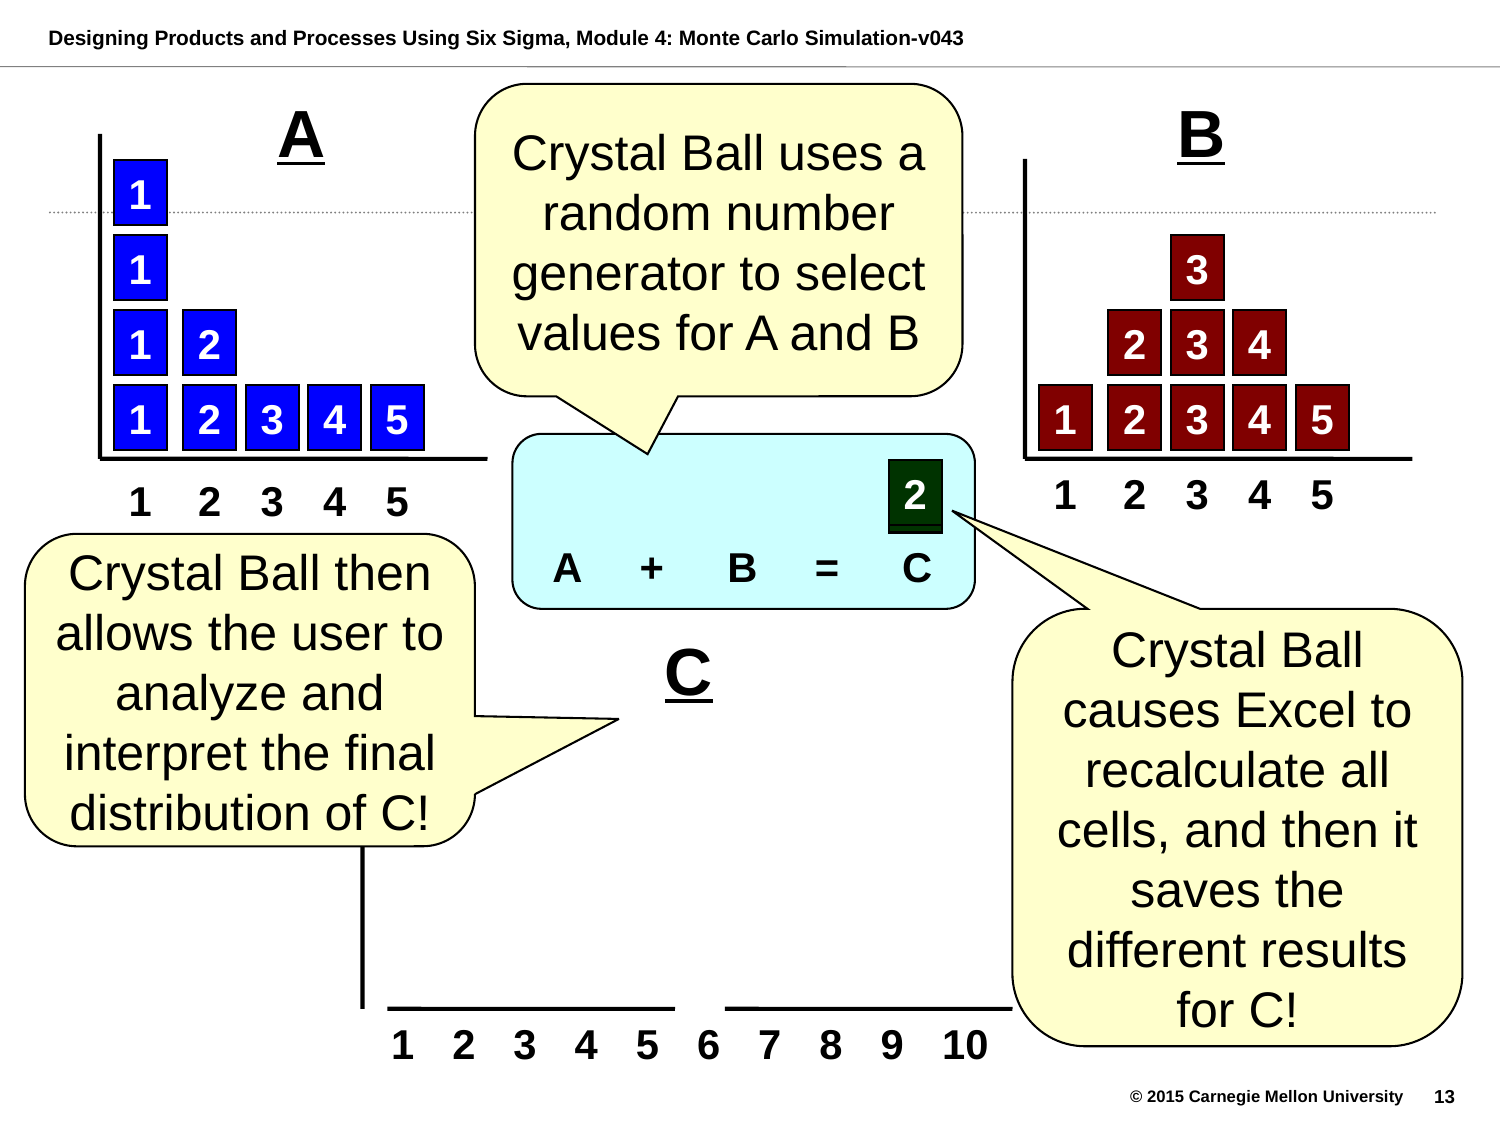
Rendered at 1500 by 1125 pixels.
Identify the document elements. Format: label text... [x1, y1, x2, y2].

text_box 5 [370, 467, 424, 533]
text_box 2 [1108, 385, 1162, 450]
text_box 2 [183, 310, 237, 375]
text_box 1 [113, 235, 167, 300]
text_box 3 [245, 385, 299, 450]
text_box 1 [113, 385, 167, 450]
text_box = [799, 533, 863, 599]
text_box 5 [370, 385, 424, 450]
text_box A [262, 83, 325, 179]
text_box 3 [1170, 385, 1224, 450]
text_box 1 [113, 160, 167, 225]
text_box 4 [1233, 460, 1287, 525]
text_box C [887, 533, 950, 599]
text_box C [649, 621, 713, 716]
text_box 1 [1038, 460, 1092, 525]
text_box Crystal Ball uses a random number generator to select values for A and B [474, 83, 963, 455]
text_box 4 [888, 525, 942, 533]
text_box 2 [183, 385, 237, 450]
text_box 1 [113, 310, 167, 375]
text_box B [1162, 83, 1225, 179]
text_box 5 [1295, 385, 1349, 450]
text_box 6 [682, 1016, 736, 1075]
text_box 1 [1038, 385, 1092, 450]
text_box Crystal Ball causes Excel to recalculate all cells, and then it saves the different results for C! [952, 510, 1463, 1047]
text_box 3 [1170, 310, 1224, 375]
text_box 1 [376, 1016, 430, 1075]
text_box 8 [804, 1016, 858, 1075]
text_box [512, 433, 975, 609]
text_box B [712, 533, 775, 599]
text_box 2 [888, 460, 942, 525]
text_box 4 [559, 1016, 613, 1075]
text_box 3 [498, 1016, 552, 1075]
text_box 2 [437, 1016, 491, 1075]
text_box 4 [308, 385, 362, 450]
text_box 1 [113, 467, 167, 533]
text_box 4 [1233, 385, 1287, 450]
text_box 3 [1170, 235, 1224, 300]
text_box 9 [865, 1016, 919, 1075]
text_box + [624, 533, 688, 599]
text_box 5 [620, 1016, 674, 1075]
text_box Crystal Ball then allows the user to analyze and interpret the final distribution of C! [24, 533, 619, 847]
text_box 2 [1108, 310, 1162, 375]
text_box 10 [927, 1016, 1004, 1075]
text_box 2 [183, 467, 237, 533]
text_box 7 [743, 1016, 797, 1075]
text_box 3 [245, 467, 299, 533]
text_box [362, 721, 1038, 1009]
text_box 4 [308, 467, 362, 533]
text_box 5 [1295, 460, 1349, 525]
text_box 2 [1108, 460, 1162, 525]
text_box 4 [1233, 310, 1287, 375]
text_box A [537, 533, 600, 599]
text_box 3 [1170, 460, 1224, 525]
